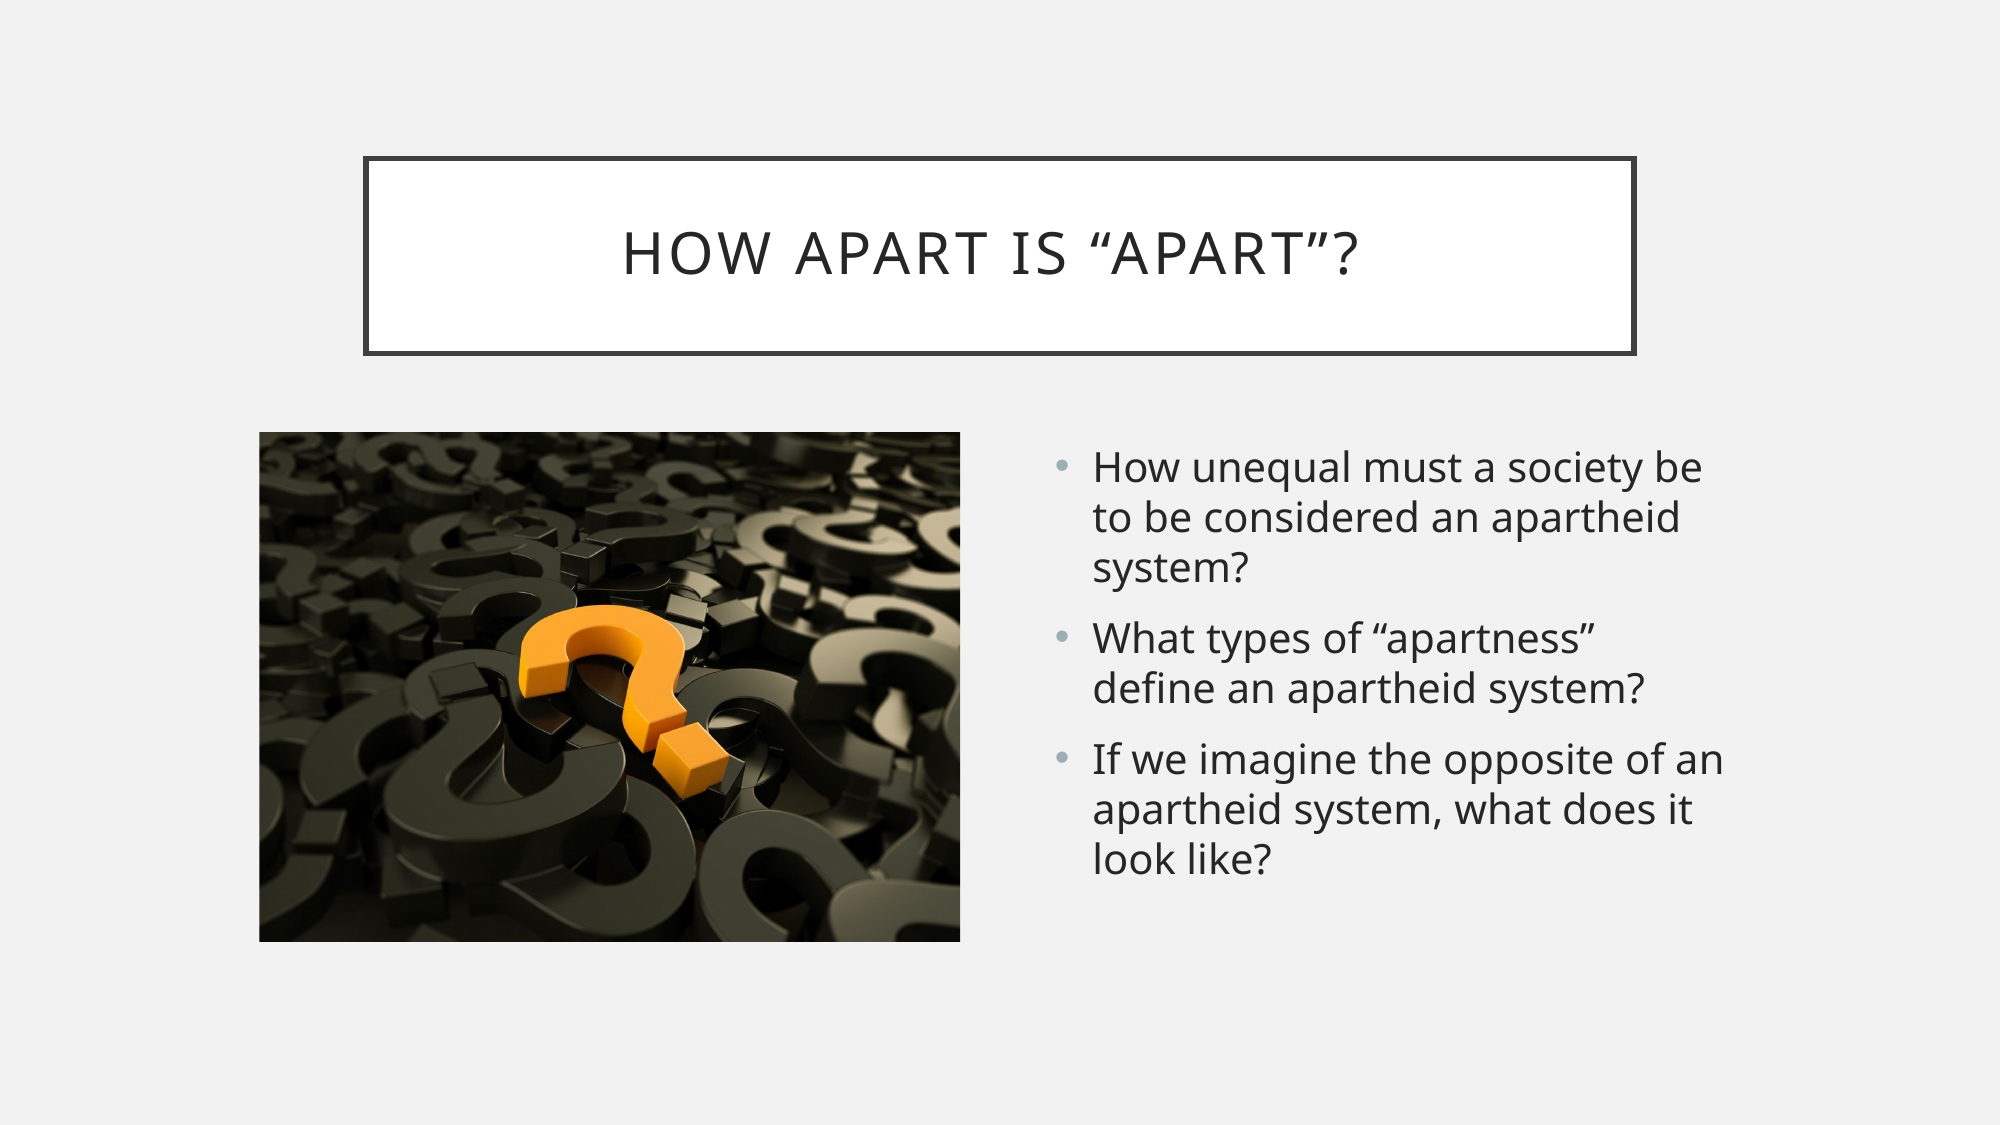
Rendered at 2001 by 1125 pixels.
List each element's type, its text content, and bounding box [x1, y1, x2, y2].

list How unequal must a society be to be considered an apartheid system? What types of “apartness” define an apartheid system? If we imagine the opposite of an apartheid system, what does it look like? [1039, 432, 1741, 942]
title How apart is “Apart”? [363, 156, 1637, 356]
picture [259, 432, 961, 942]
